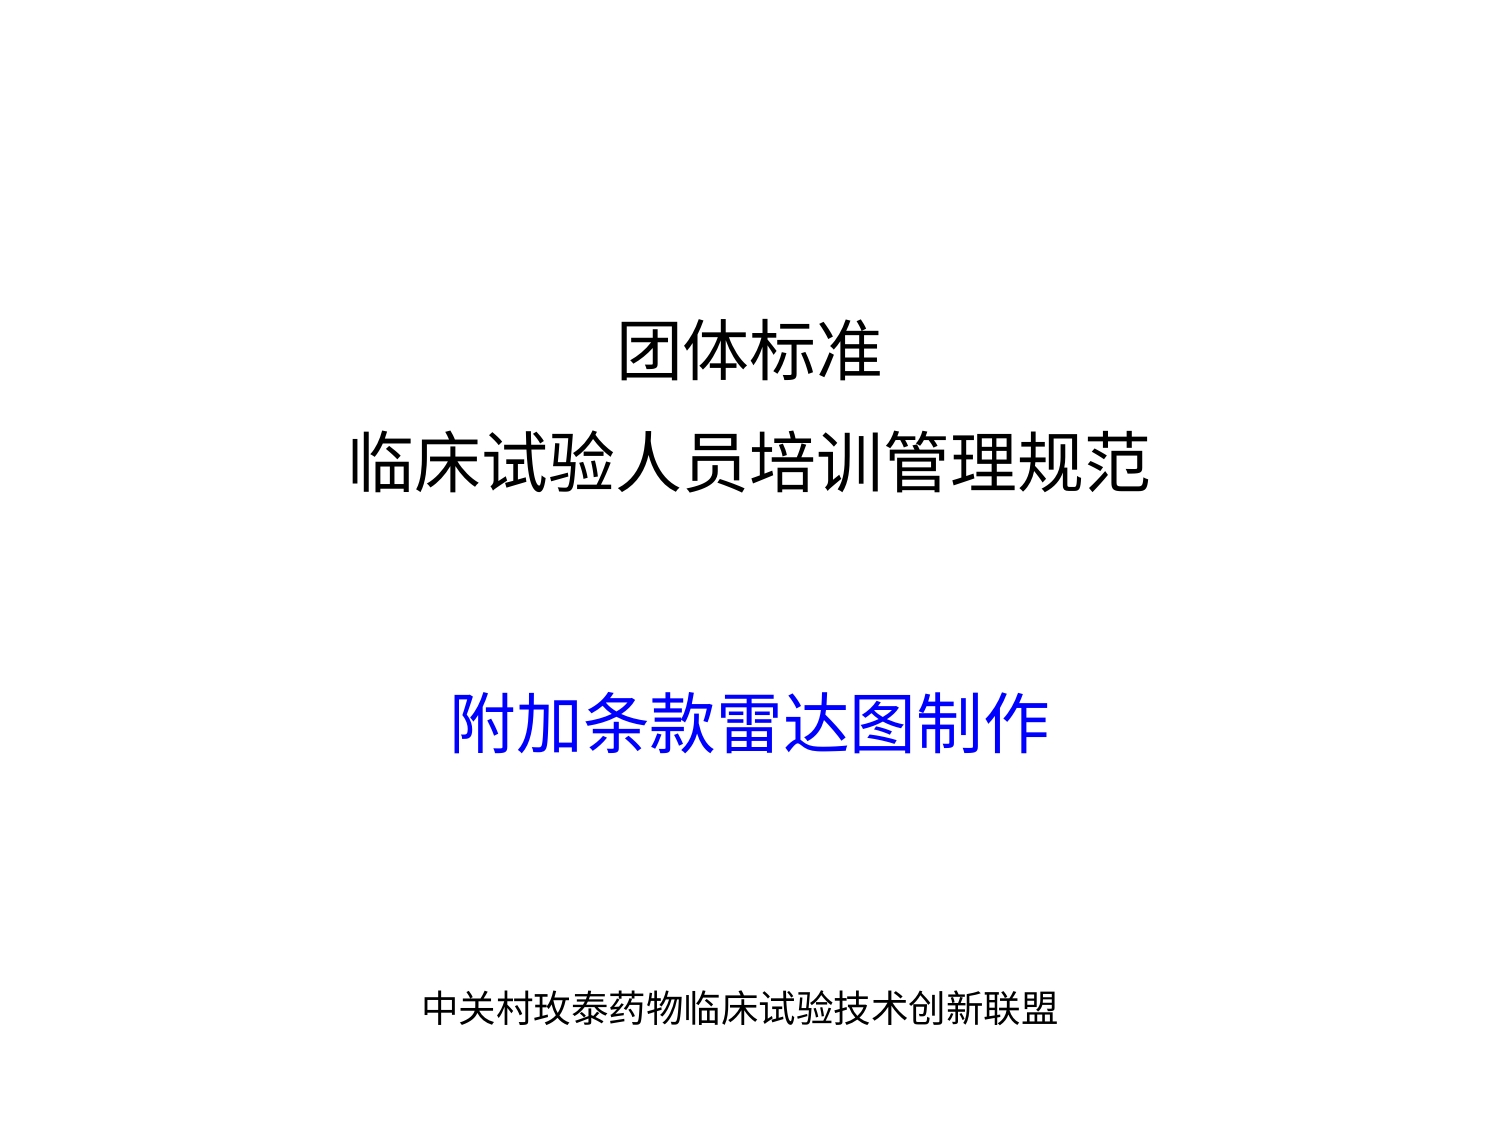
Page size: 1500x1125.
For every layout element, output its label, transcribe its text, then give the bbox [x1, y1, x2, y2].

title 团体标准 临床试验人员培训管理规范 [112, 267, 1388, 509]
text_box 中关村玫泰药物临床试验技术创新联盟 [406, 977, 1082, 1038]
subtitle 附加条款雷达图制作 [225, 674, 1275, 962]
